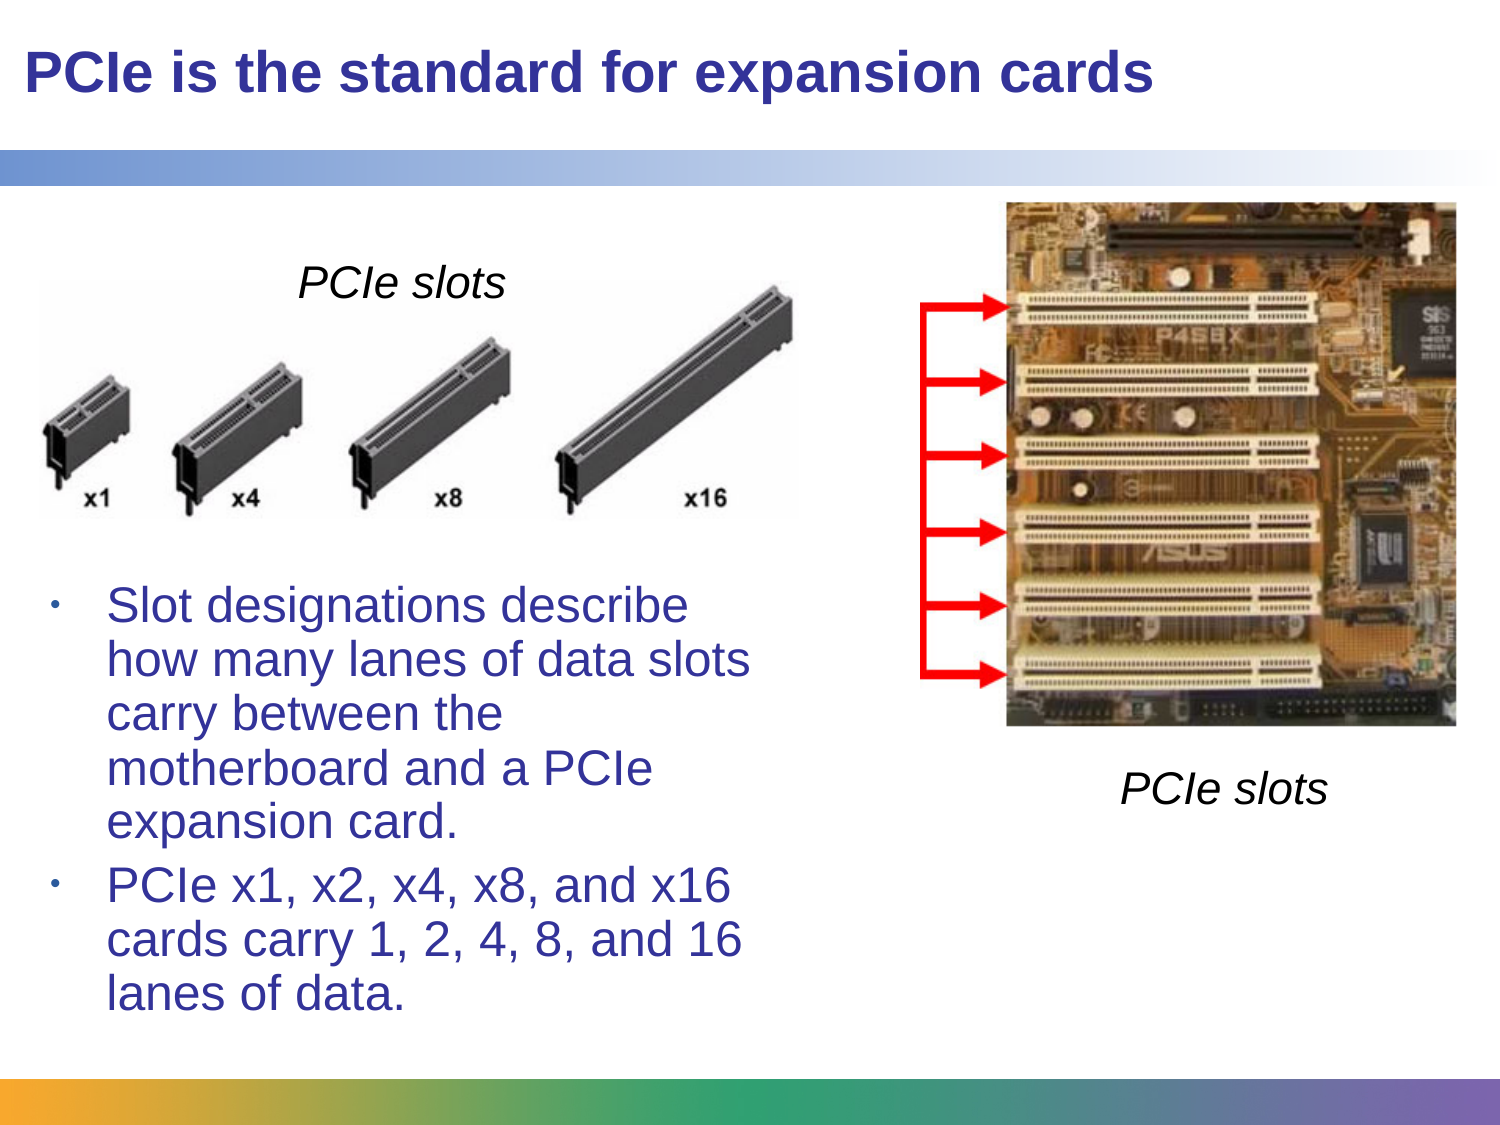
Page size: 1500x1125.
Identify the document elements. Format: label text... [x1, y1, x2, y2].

title PCIe is the standard for expansion cards [9, 0, 1425, 138]
text_box Slot designations describe how many lanes of data slots carry between the motherboard and a PCIe expansion card. PCIe x1, x2, x4, x8, and x16 cards carry 1, 2, 4, 8, and 16 lanes of data. [35, 572, 799, 1029]
text_box PCIe slots [268, 245, 536, 279]
picture [919, 201, 1458, 729]
text_box PCIe slots [1091, 751, 1358, 822]
picture [0, 1079, 1500, 1125]
picture [39, 280, 799, 522]
